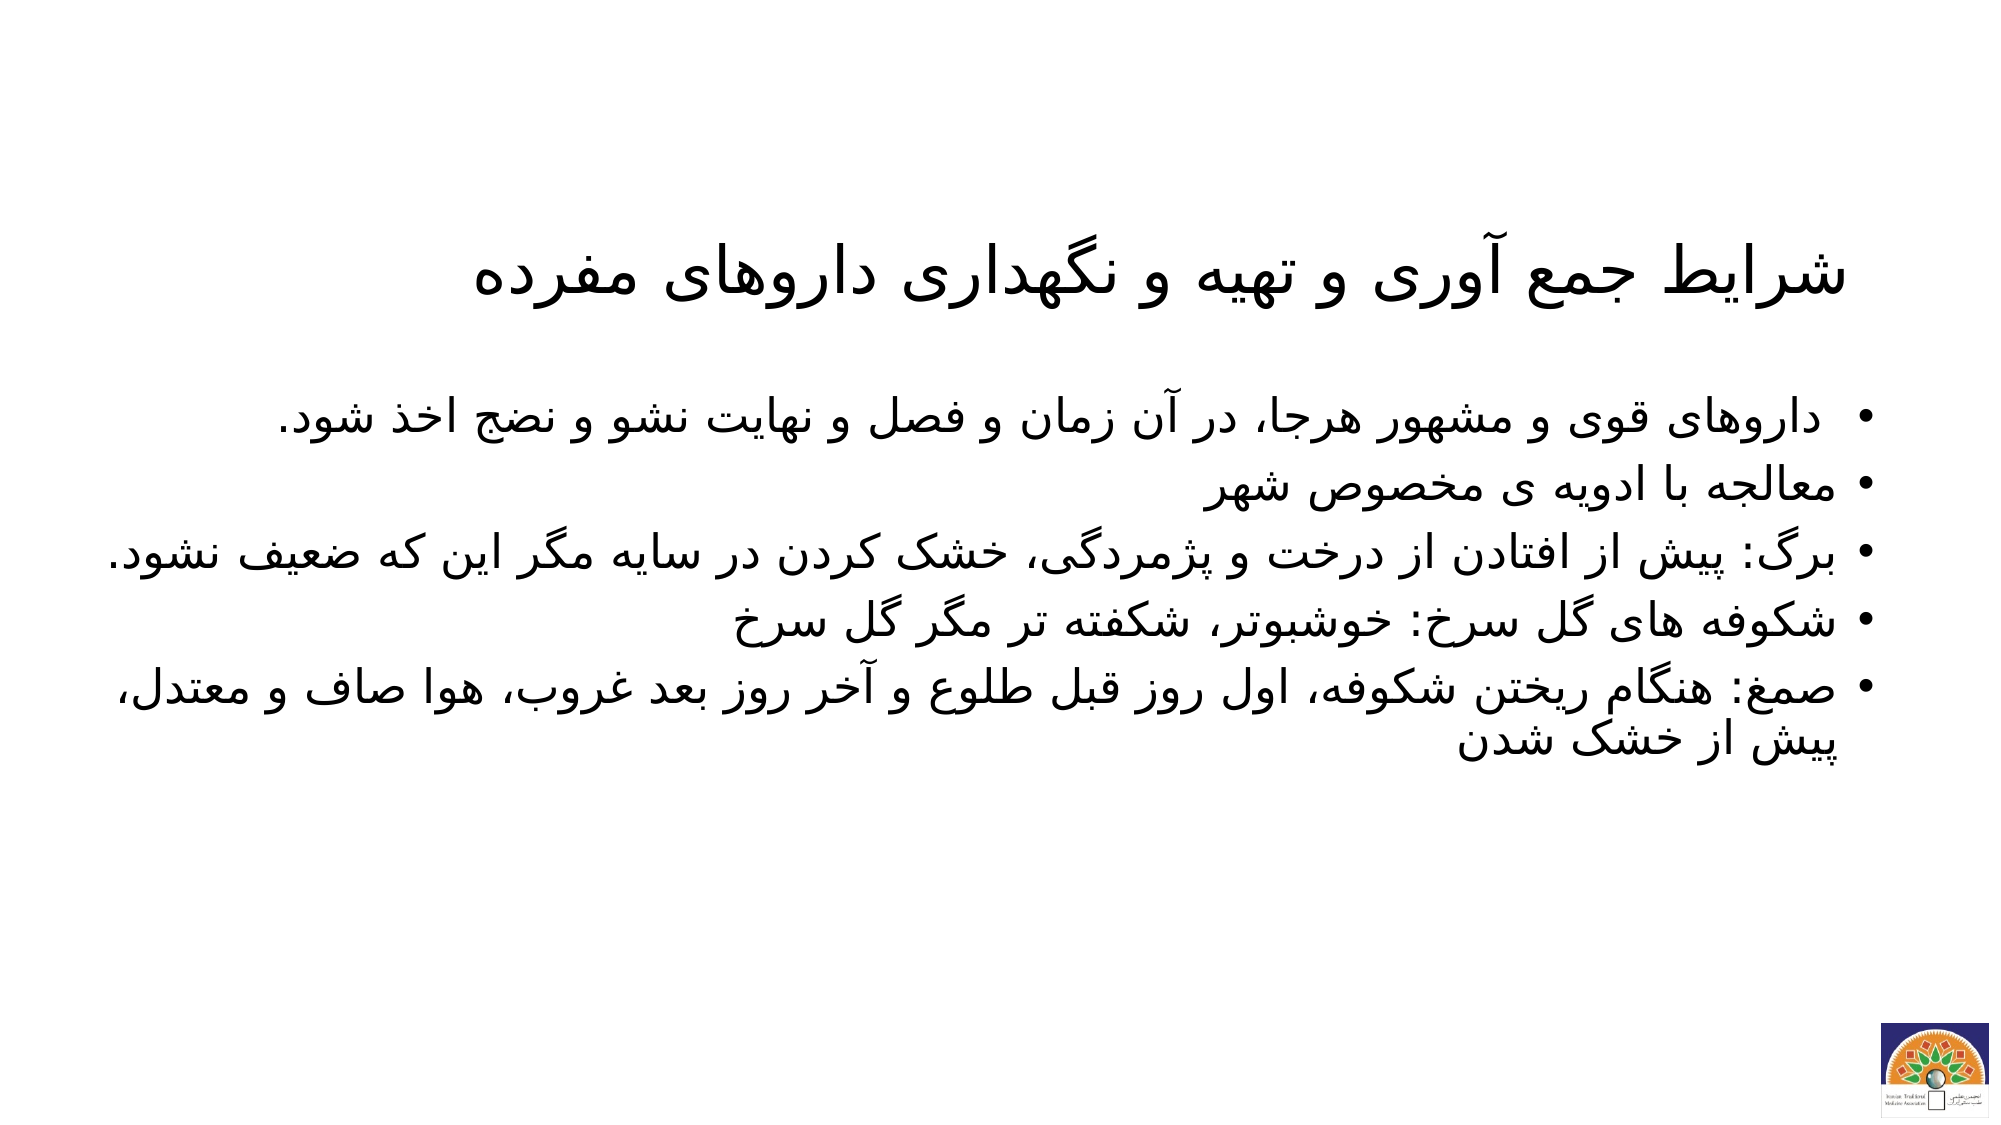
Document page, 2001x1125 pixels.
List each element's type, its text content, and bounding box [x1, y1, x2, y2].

picture [1881, 1023, 1990, 1118]
title شرایط جمع آوری و تهیه و نگهداری داروهای مفرده [437, 195, 1887, 350]
list داروهای قوی و مشهور هرجا، در آن زمان و فصل و نهایت نشو و نضج اخذ شود. معالجه با ادویه ی مخصوص شهر برگ: پیش از افتادن از درخت و پژمردگی، خشک کردن در سایه مگر این که ضعیف نشود. شکوفه های گل سرخ: خوشبوتر، شکفته تر مگر گل سرخ صمغ: هنگام ریختن شکوفه، اول روز قبل طلوع و آخر روز بعد غروب، هوا صاف و معتدل، پیش از خشک شدن [86, 384, 1887, 810]
